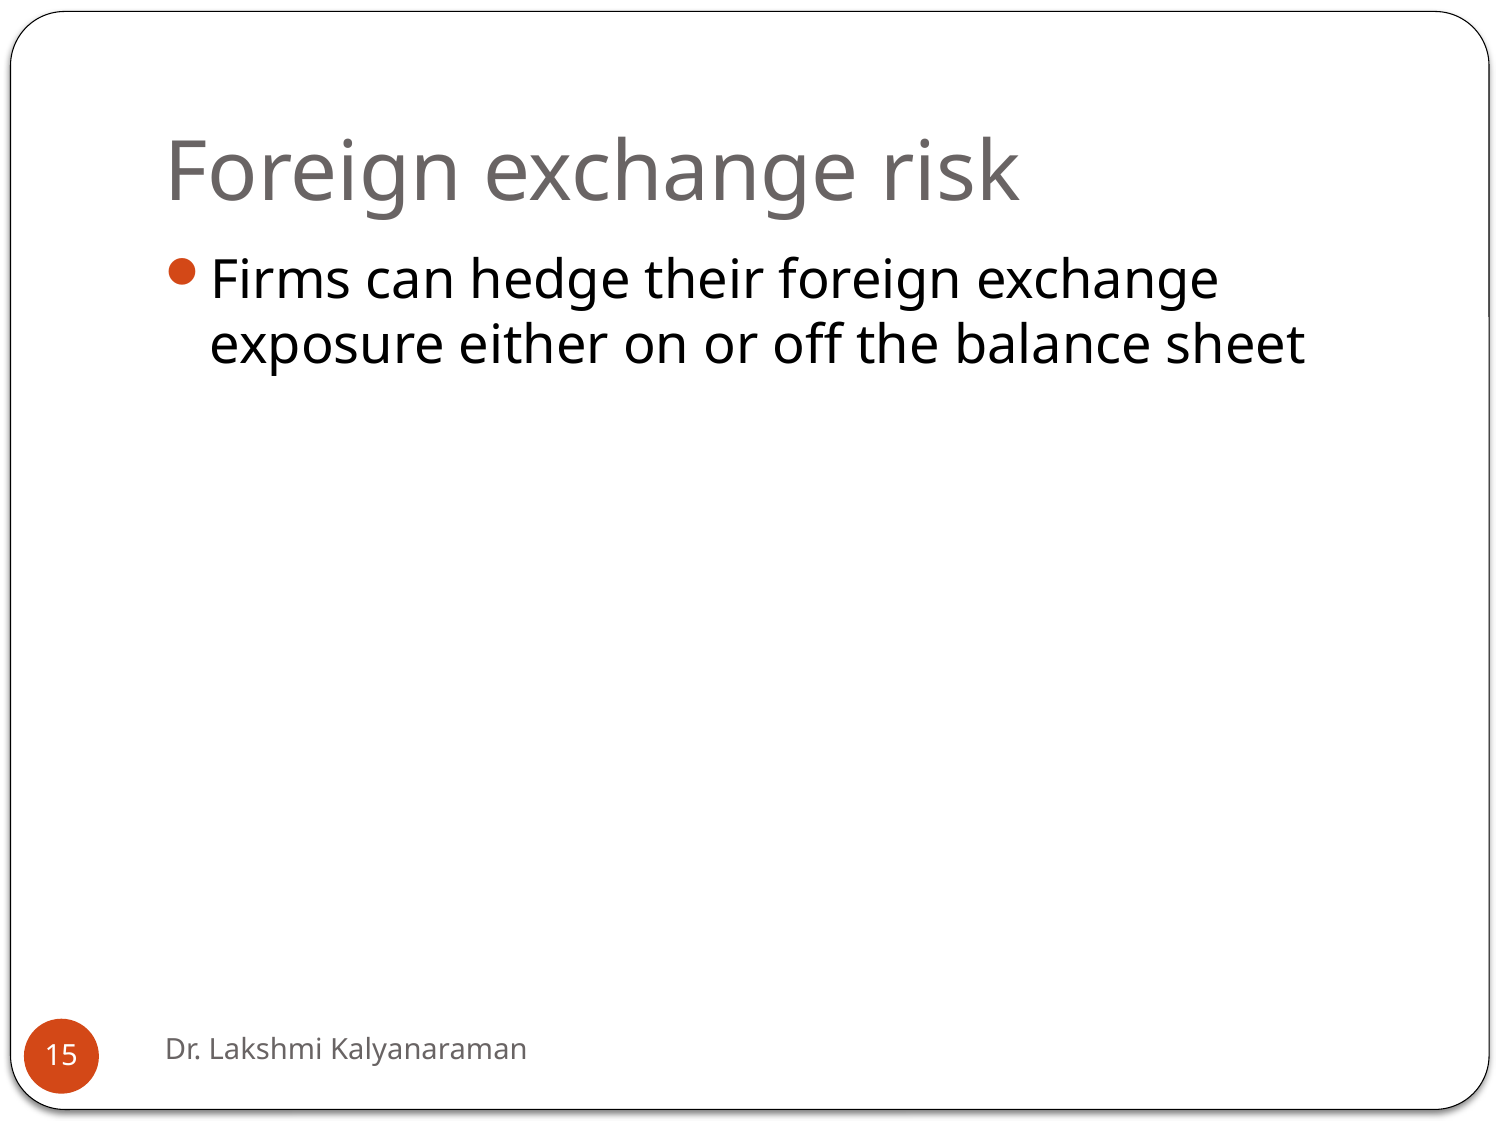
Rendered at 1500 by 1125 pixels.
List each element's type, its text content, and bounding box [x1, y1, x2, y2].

title Foreign exchange risk [150, 45, 1425, 233]
slide_number 15 [23, 1018, 99, 1094]
list Firms can hedge their foreign exchange exposure either on or off the balance sheet [150, 237, 1425, 988]
footer Dr. Lakshmi Kalyanaraman [150, 1012, 800, 1088]
